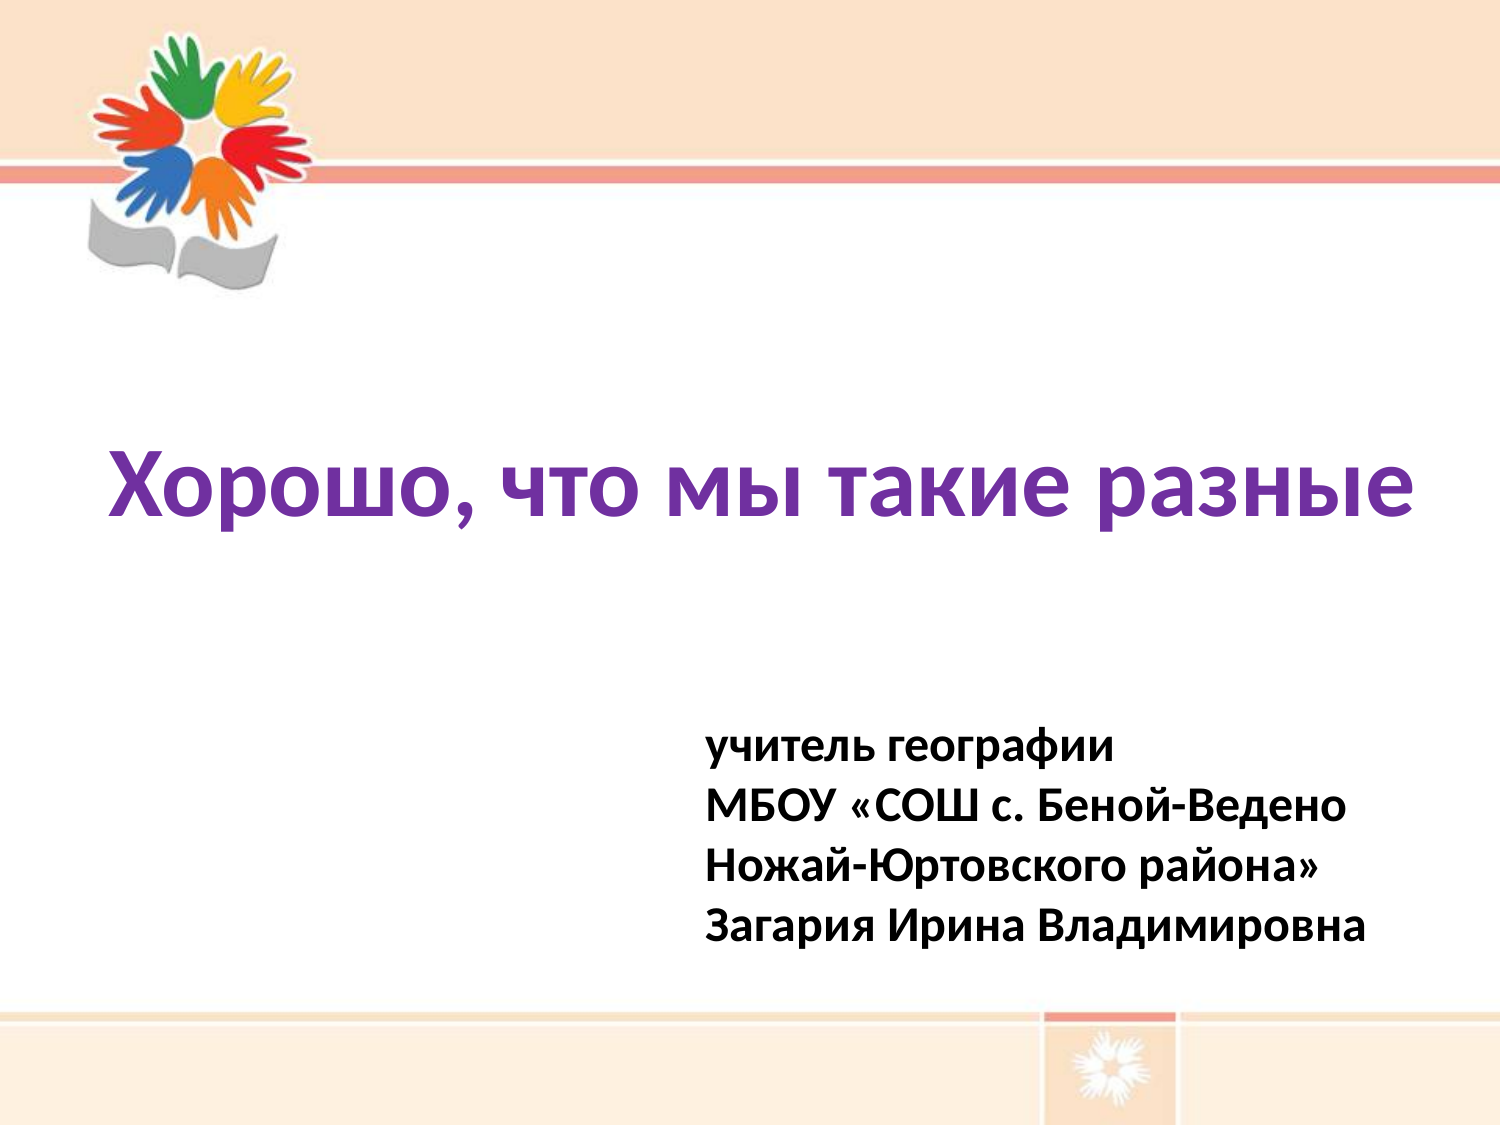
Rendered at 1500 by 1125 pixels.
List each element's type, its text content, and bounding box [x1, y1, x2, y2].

text_box учитель географии МБОУ «СОШ с. Беной-Ведено Ножай-Юртовского района» Загария Ирина Владимировна [690, 704, 1441, 1019]
picture [0, 0, 1500, 1125]
text_box Хорошо, что мы такие разные [93, 408, 1432, 544]
